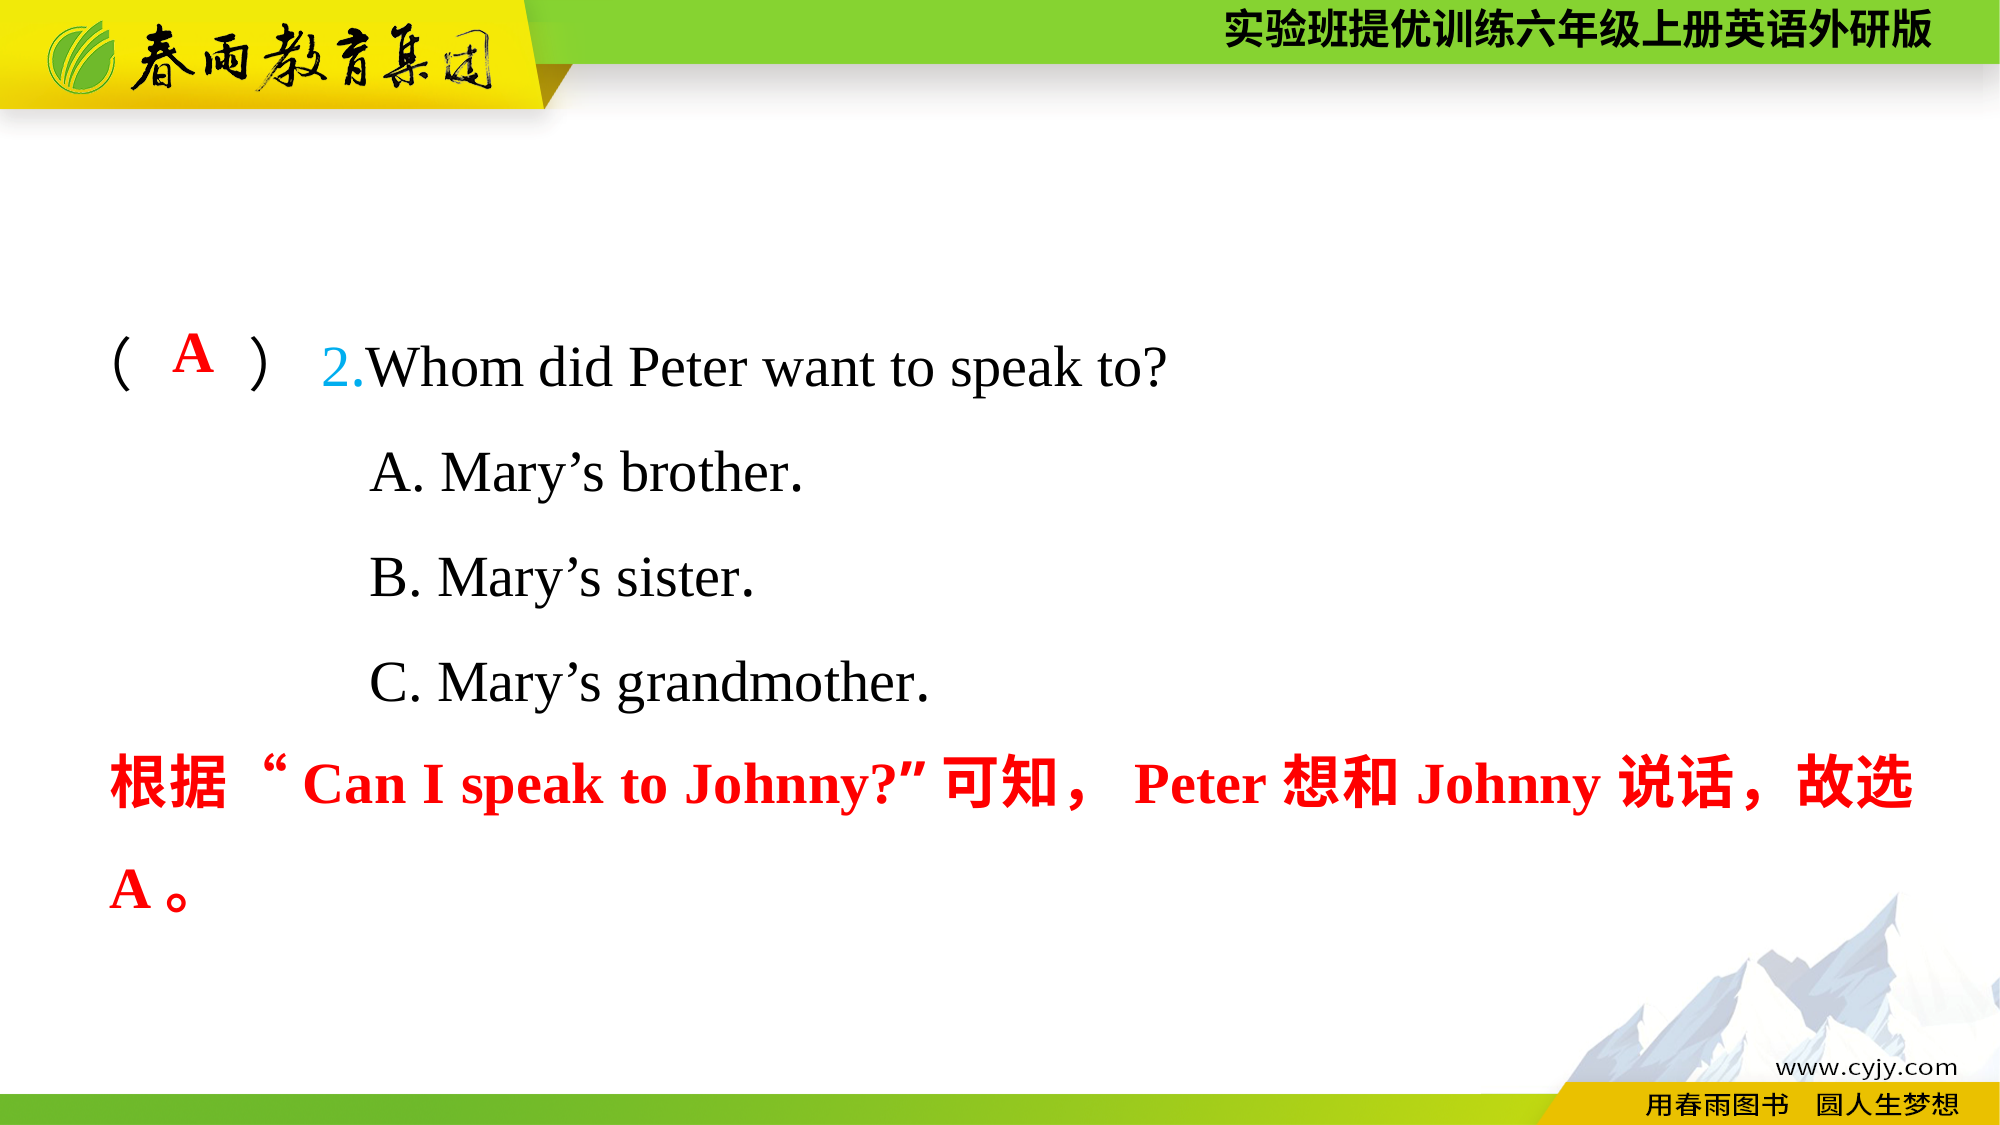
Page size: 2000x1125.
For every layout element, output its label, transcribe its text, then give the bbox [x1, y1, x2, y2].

list （ ）2.Whom did Peter want to speak to? A. Mary’s brother. B. Mary’s sister. C. Mary’s grandmother. [59, 285, 1944, 712]
text_box 根据“Can I speak to Johnny?”可知，Peter想和Johnny说话，故选A。 [94, 702, 1944, 928]
picture [0, 0, 2000, 1125]
text_box A [158, 306, 258, 392]
